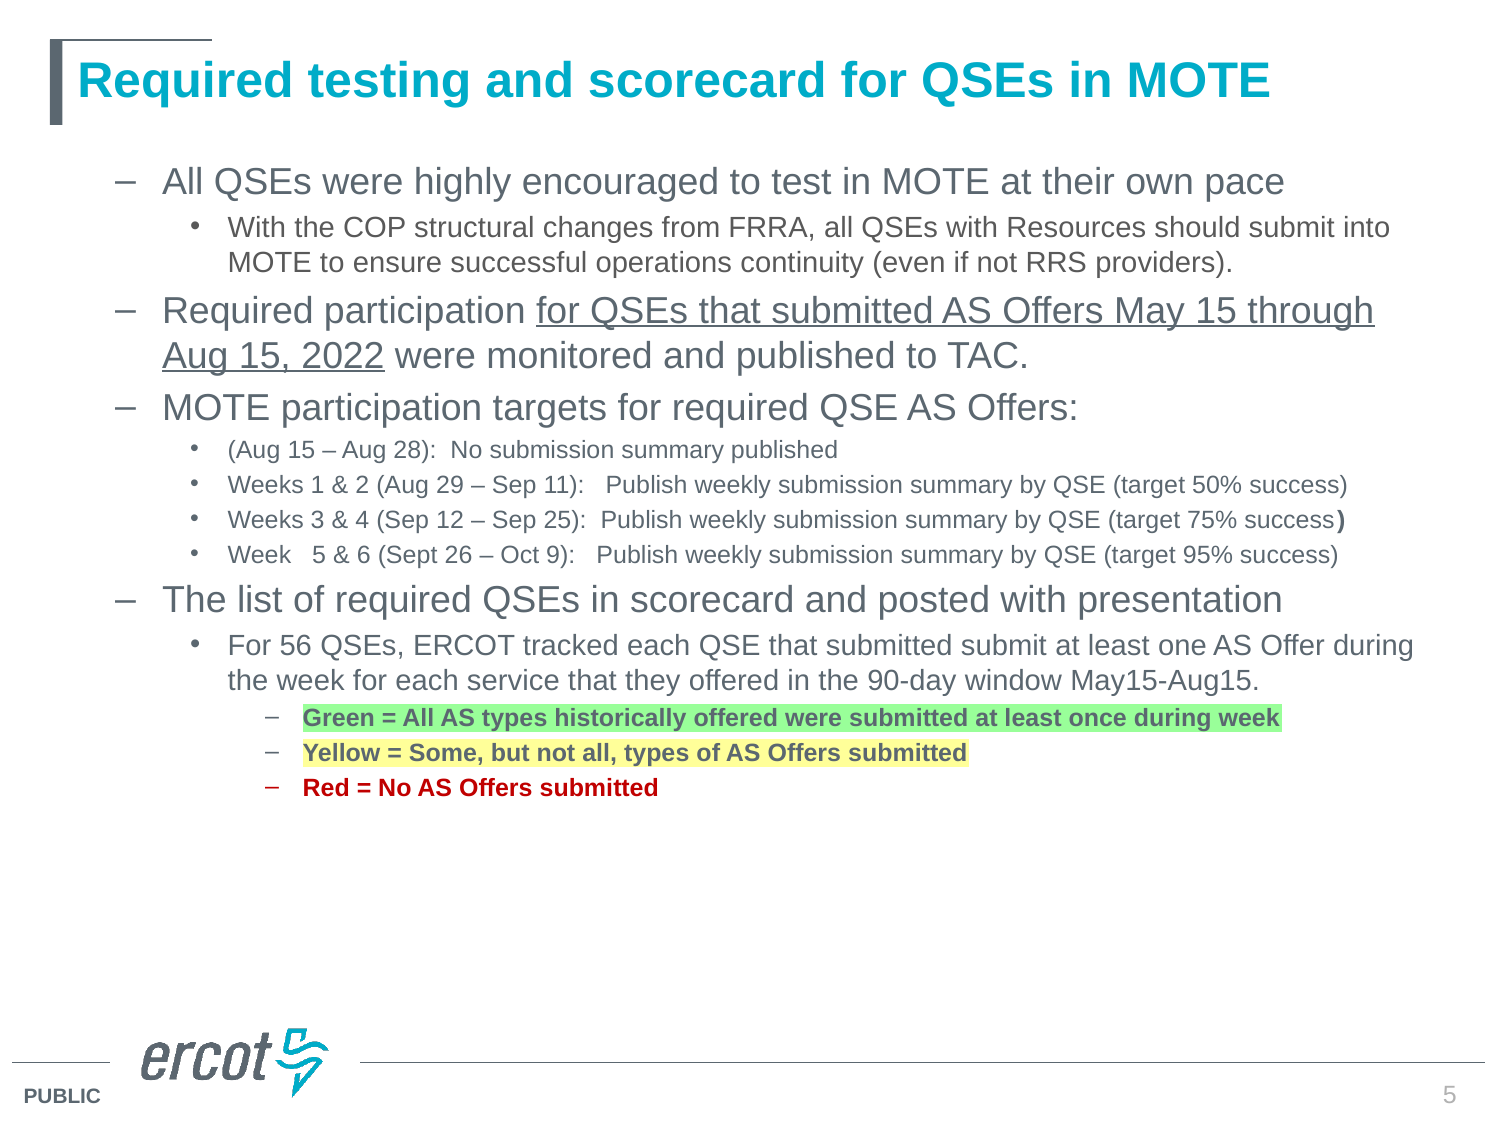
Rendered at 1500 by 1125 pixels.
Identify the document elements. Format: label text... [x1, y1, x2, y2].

picture [137, 1024, 332, 1100]
list All QSEs were highly encouraged to test in MOTE at their own pace With the COP structural changes from FRRA, all QSEs with Resources should submit into MOTE to ensure successful operations continuity (even if not RRS providers). Required participation for QSEs that submitted AS Offers May 15 through Aug 15, 2022 were monitored and published to TAC. MOTE participation targets for required QSE AS Offers: (Aug 15 – Aug 28): No submission summary published Weeks 1 & 2 (Aug 29 – Sep 11): Publish weekly submission summary by QSE (target 50% success) Weeks 3 & 4 (Sep 12 – Sep 25): Publish weekly submission summary by QSE (target 75% success) Week 5 & 6 (Sept 26 – Oct 9): Publish weekly submission summary by QSE (target 95% success) The list of required QSEs in scorecard and posted with presentation For 56 QSEs, ERCOT tracked each QSE that submitted submit at least one AS Offer during the week for each service that they offered in the 90-day window May15-Aug15. Green = All AS types historically offered were submitted at least once during week Yellow = Some, but not all, types of AS Offers submitted Red = No AS Offers submitted [25, 149, 1449, 888]
slide_number 5 [1412, 1076, 1488, 1112]
title Required testing and scorecard for QSEs in MOTE [62, 39, 1450, 163]
